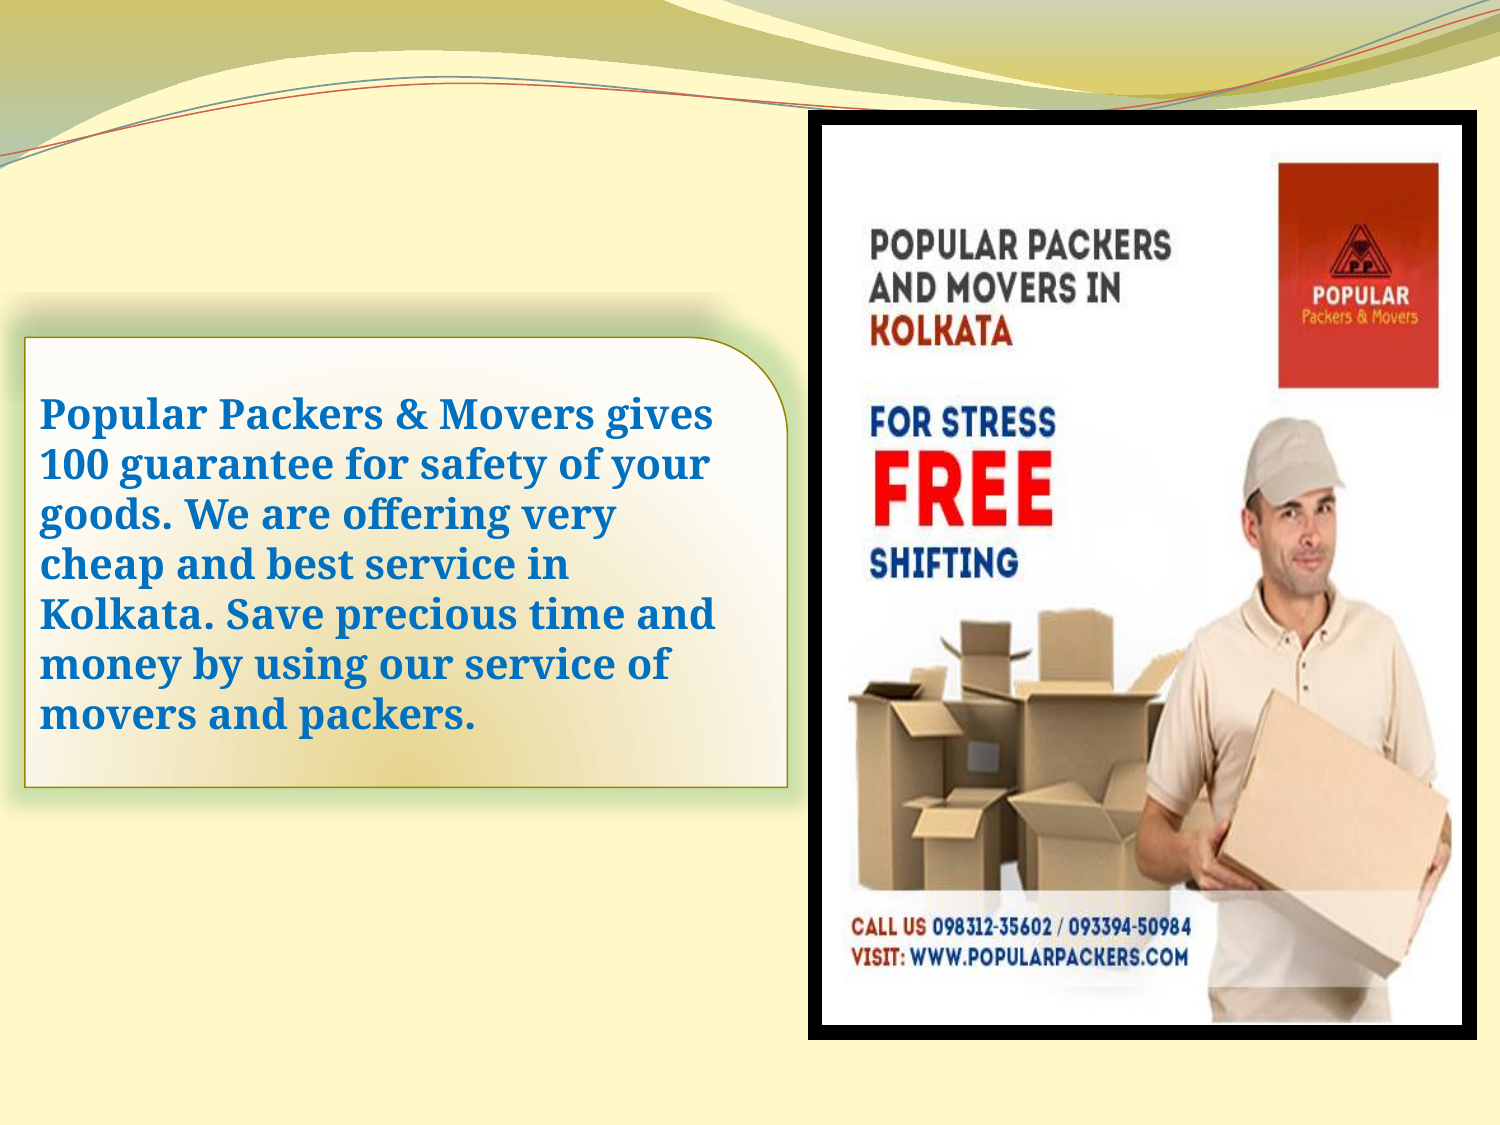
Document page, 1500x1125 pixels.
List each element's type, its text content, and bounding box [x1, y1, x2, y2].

picture [822, 124, 1463, 1026]
text_box Popular Packers & Movers gives 100 guarantee for safety of your goods. We are offering very cheap and best service in Kolkata. Save precious time and money by using our service of movers and packers. [24, 336, 789, 789]
